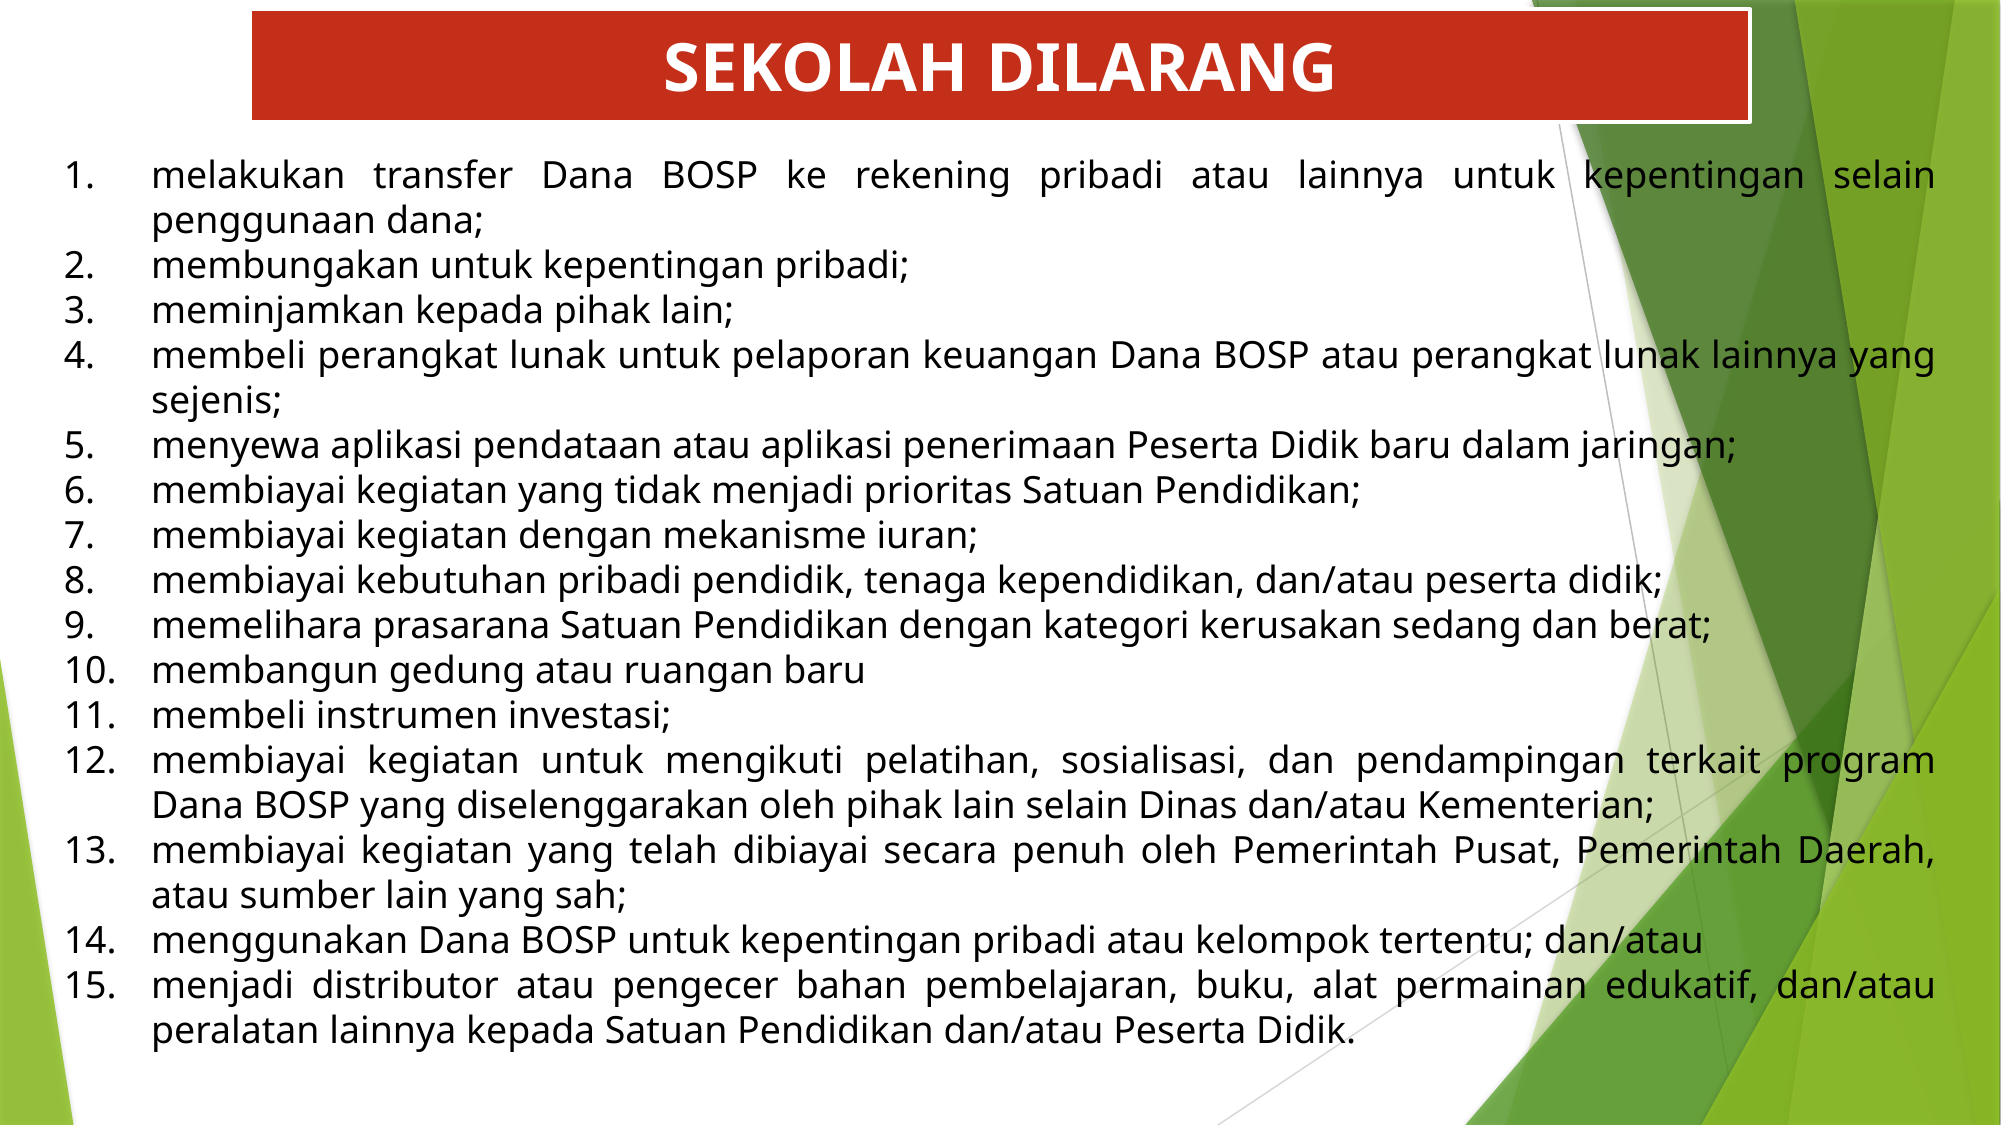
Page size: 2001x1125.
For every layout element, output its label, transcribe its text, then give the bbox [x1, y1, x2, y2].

text_box SEKOLAH DILARANG [252, 17, 1750, 113]
text_box [248, 7, 1752, 124]
text_box melakukan transfer Dana BOSP ke rekening pribadi atau lainnya untuk kepentingan selain penggunaan dana; membungakan untuk kepentingan pribadi; meminjamkan kepada pihak lain; membeli perangkat lunak untuk pelaporan keuangan Dana BOSP atau perangkat lunak lainnya yang sejenis; menyewa aplikasi pendataan atau aplikasi penerimaan Peserta Didik baru dalam jaringan; membiayai kegiatan yang tidak menjadi prioritas Satuan Pendidikan; membiayai kegiatan dengan mekanisme iuran; membiayai kebutuhan pribadi pendidik, tenaga kependidikan, dan/atau peserta didik; memelihara prasarana Satuan Pendidikan dengan kategori kerusakan sedang dan berat; membangun gedung atau ruangan baru membeli instrumen investasi; membiayai kegiatan untuk mengikuti pelatihan, sosialisasi, dan pendampingan terkait program Dana BOSP yang diselenggarakan oleh pihak lain selain Dinas dan/atau Kementerian; membiayai kegiatan yang telah dibiayai secara penuh oleh Pemerintah Pusat, Pemerintah Daerah, atau sumber lain yang sah; menggunakan Dana BOSP untuk kepentingan pribadi atau kelompok tertentu; dan/atau menjadi distributor atau pengecer bahan pembelajaran, buku, alat permainan edukatif, dan/atau peralatan lainnya kepada Satuan Pendidikan dan/atau Peserta Didik. [33, 143, 1953, 1058]
